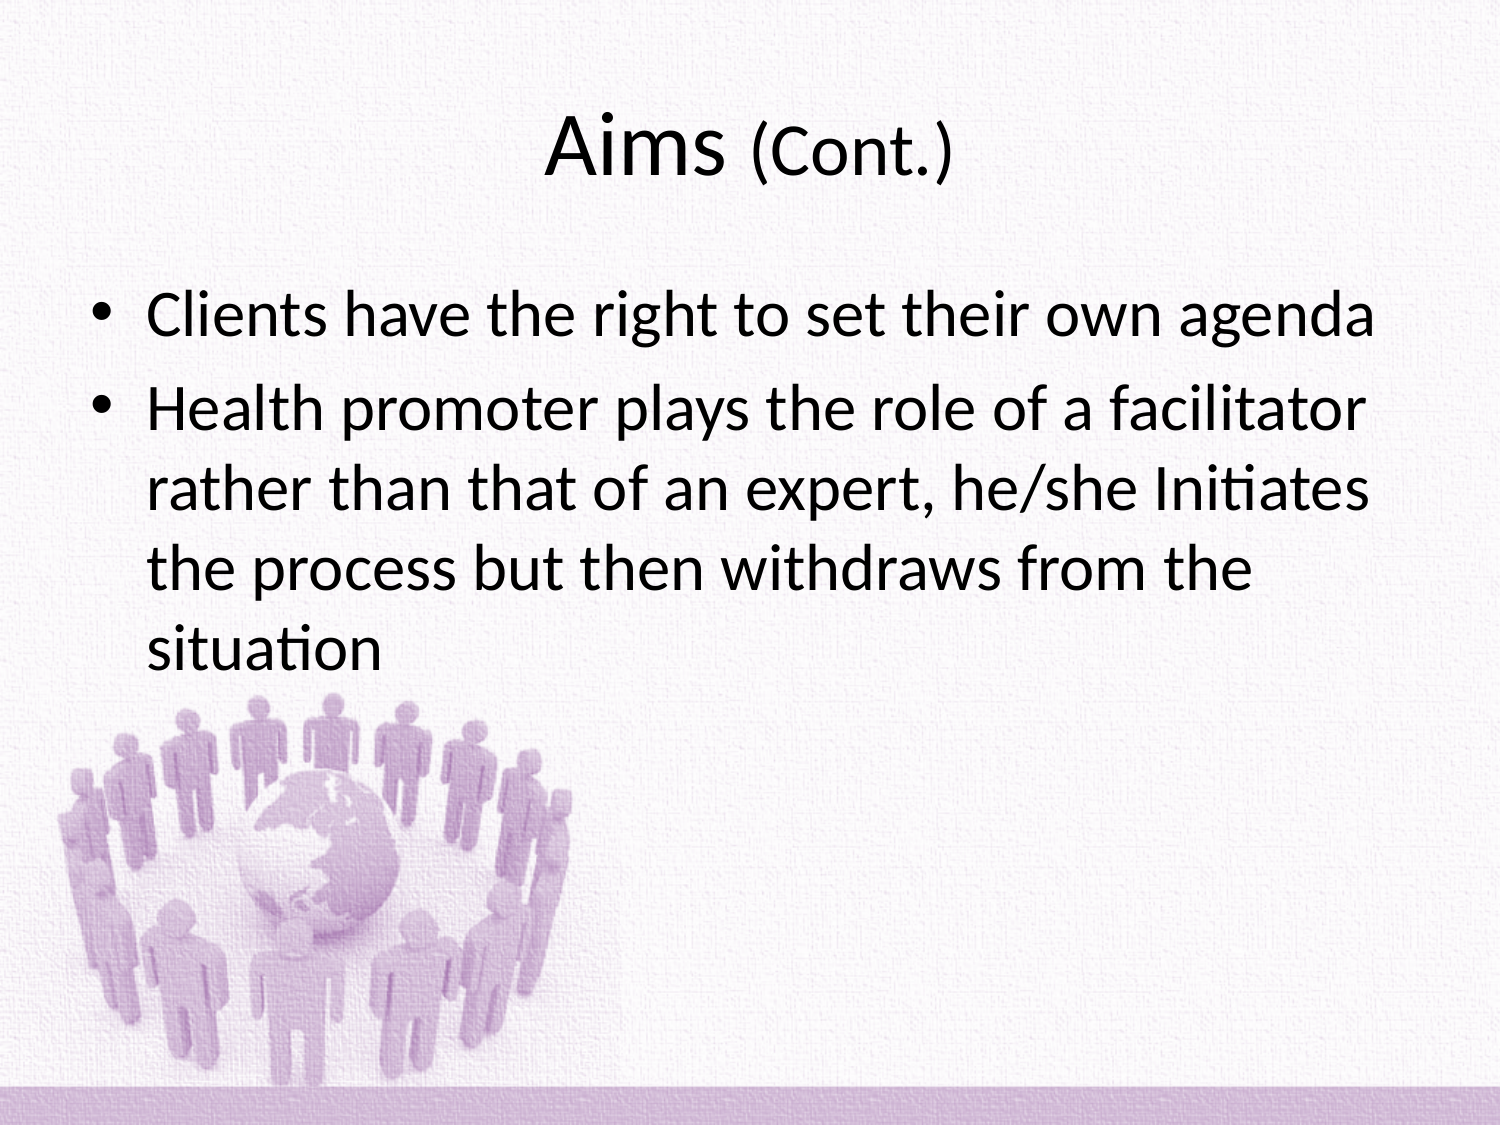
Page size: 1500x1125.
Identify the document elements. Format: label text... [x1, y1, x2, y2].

title Aims (Cont.) [75, 45, 1425, 233]
list Clients have the right to set their own agenda Health promoter plays the role of a facilitator rather than that of an expert, he/she Initiates the process but then withdraws from the situation [75, 262, 1425, 1005]
